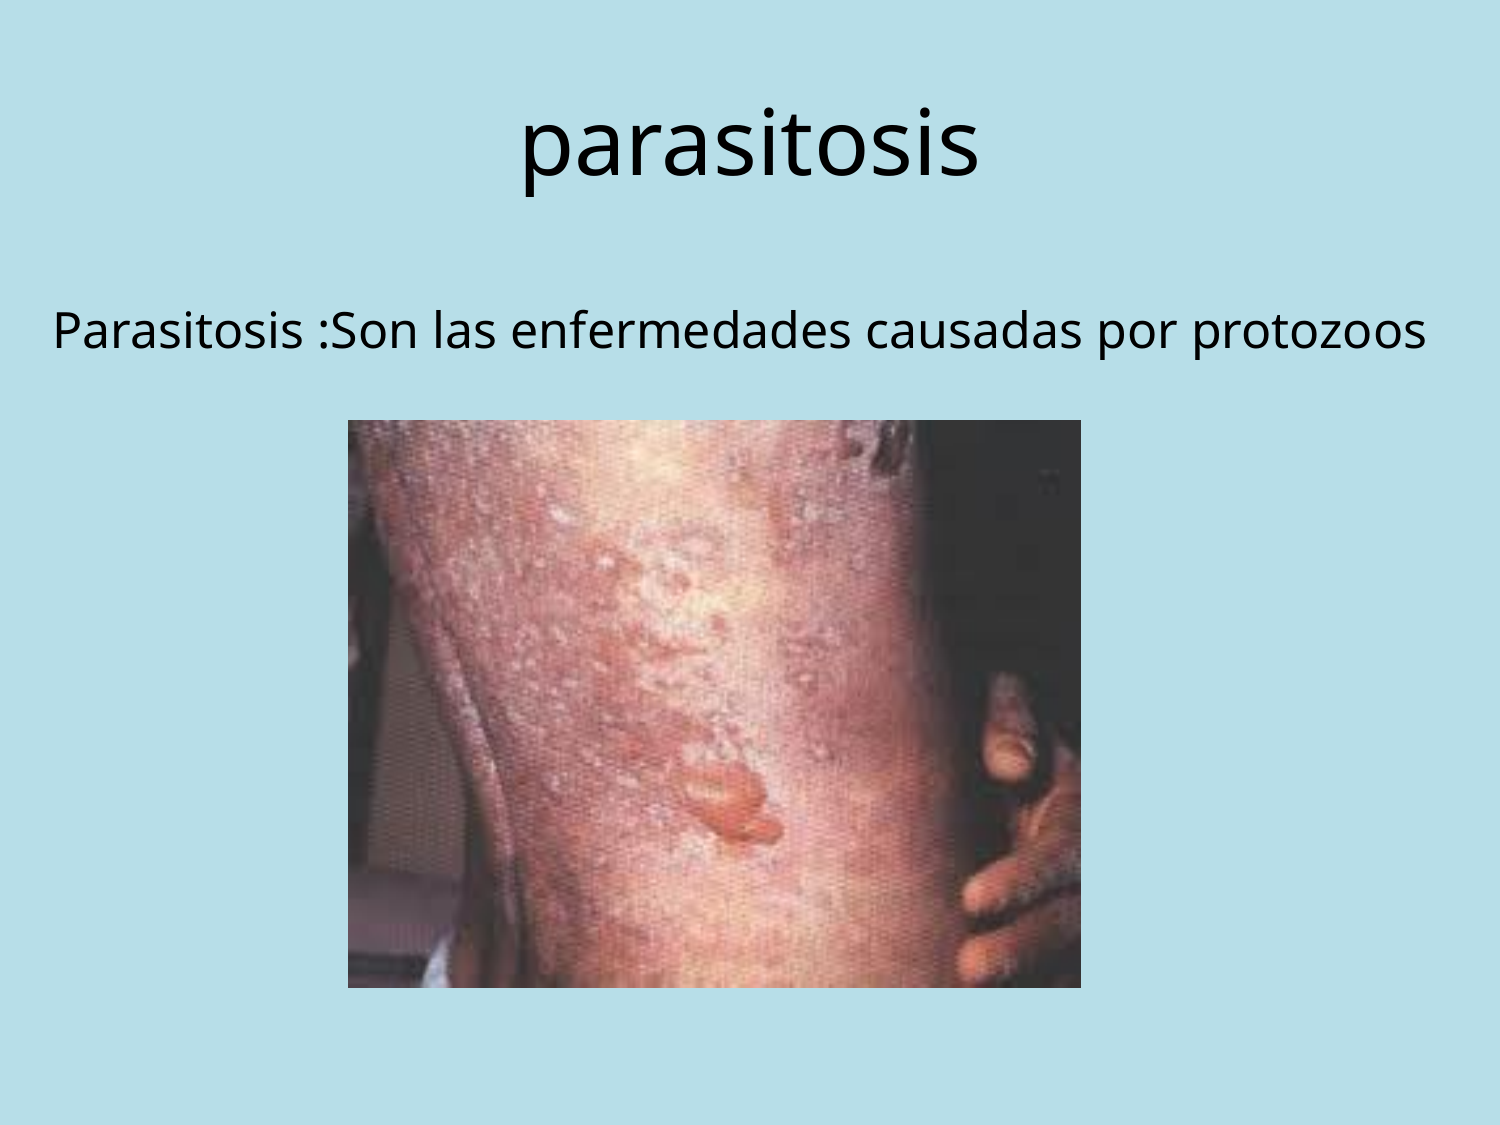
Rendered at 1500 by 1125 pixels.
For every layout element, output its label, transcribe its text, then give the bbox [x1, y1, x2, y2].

picture [348, 420, 1081, 988]
text_box Parasitosis :Son las enfermedades causadas por protozoos [37, 290, 1444, 666]
title parasitosis [75, 45, 1425, 233]
